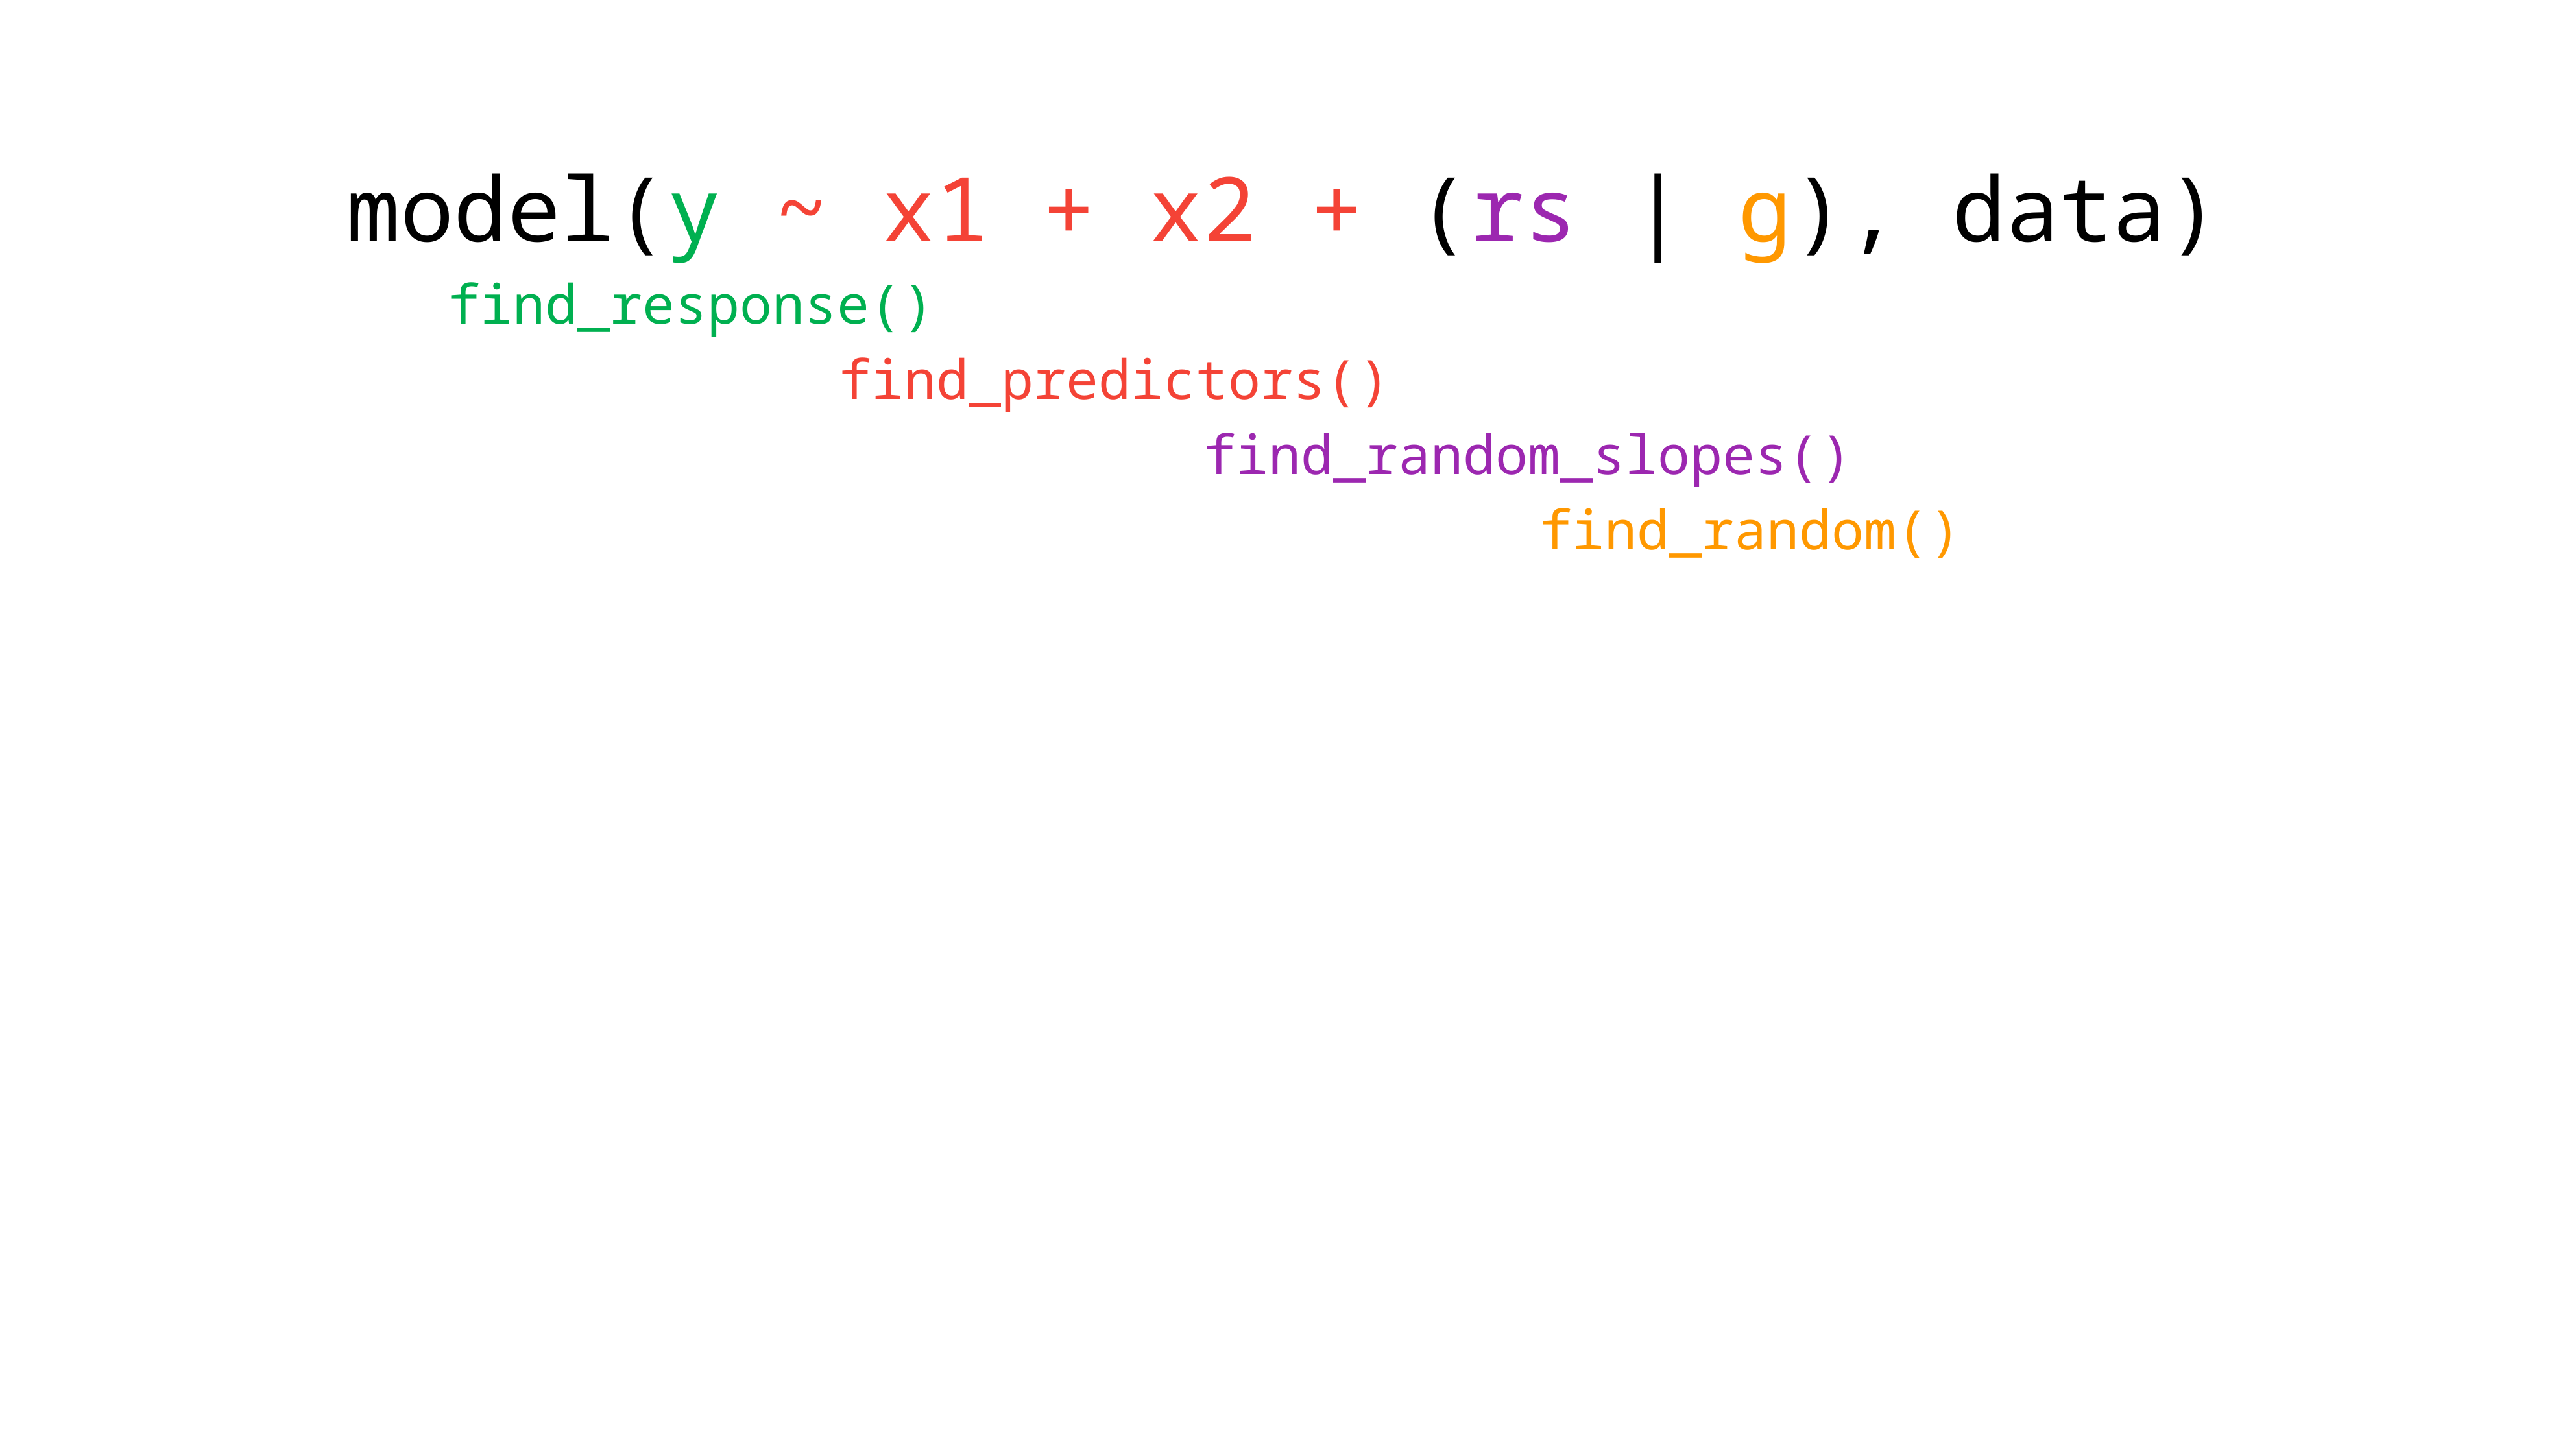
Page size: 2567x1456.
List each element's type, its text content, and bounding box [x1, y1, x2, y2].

text_box model(y ~ x1 + x2 + (rs | g), data) [211, 147, 2355, 264]
text_box find_random_slopes() [1194, 416, 1862, 490]
text_box find_response() [438, 265, 945, 340]
text_box find_random() [1530, 491, 1971, 566]
text_box find_predictors() [829, 340, 1401, 415]
